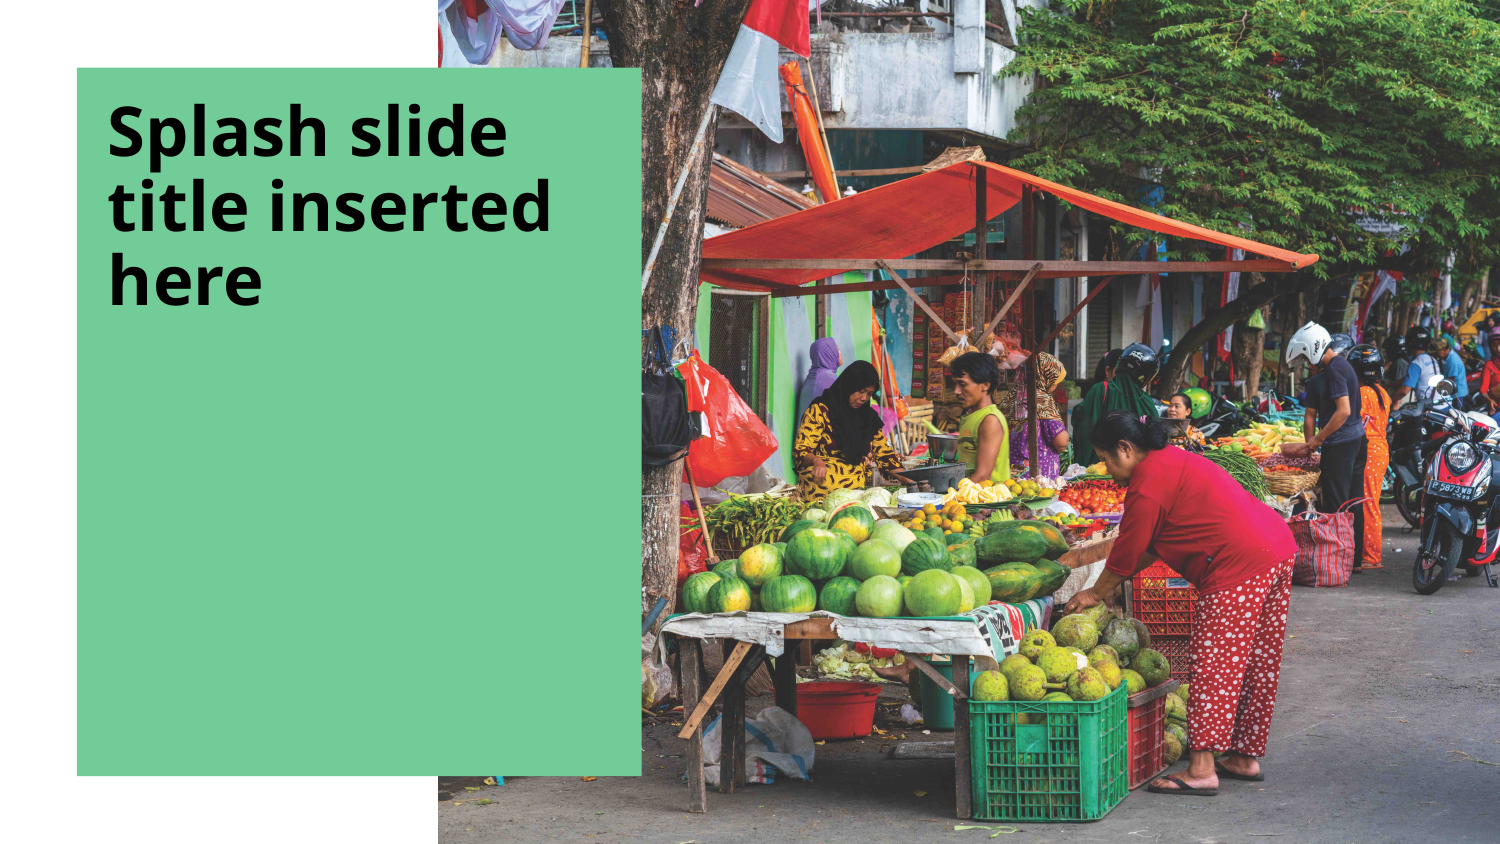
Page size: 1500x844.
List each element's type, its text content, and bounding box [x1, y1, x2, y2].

picture [438, 0, 1500, 844]
title Splash slide title inserted here [92, 90, 642, 266]
